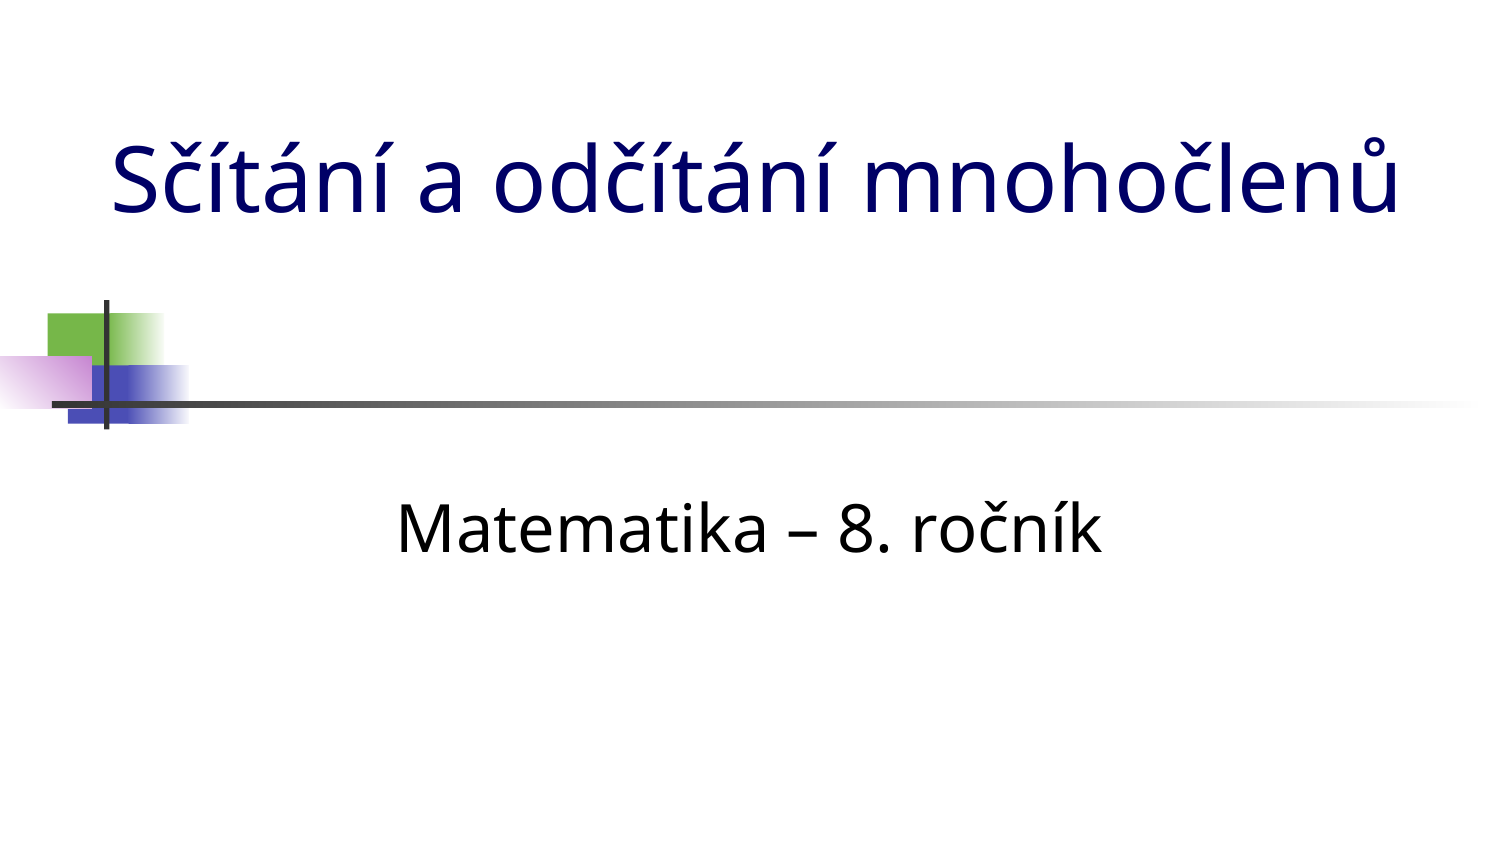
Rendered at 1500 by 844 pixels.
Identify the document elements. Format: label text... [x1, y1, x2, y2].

title Sčítání a odčítání mnohočlenů [88, 129, 1427, 239]
subtitle Matematika – 8. ročník [224, 477, 1276, 694]
